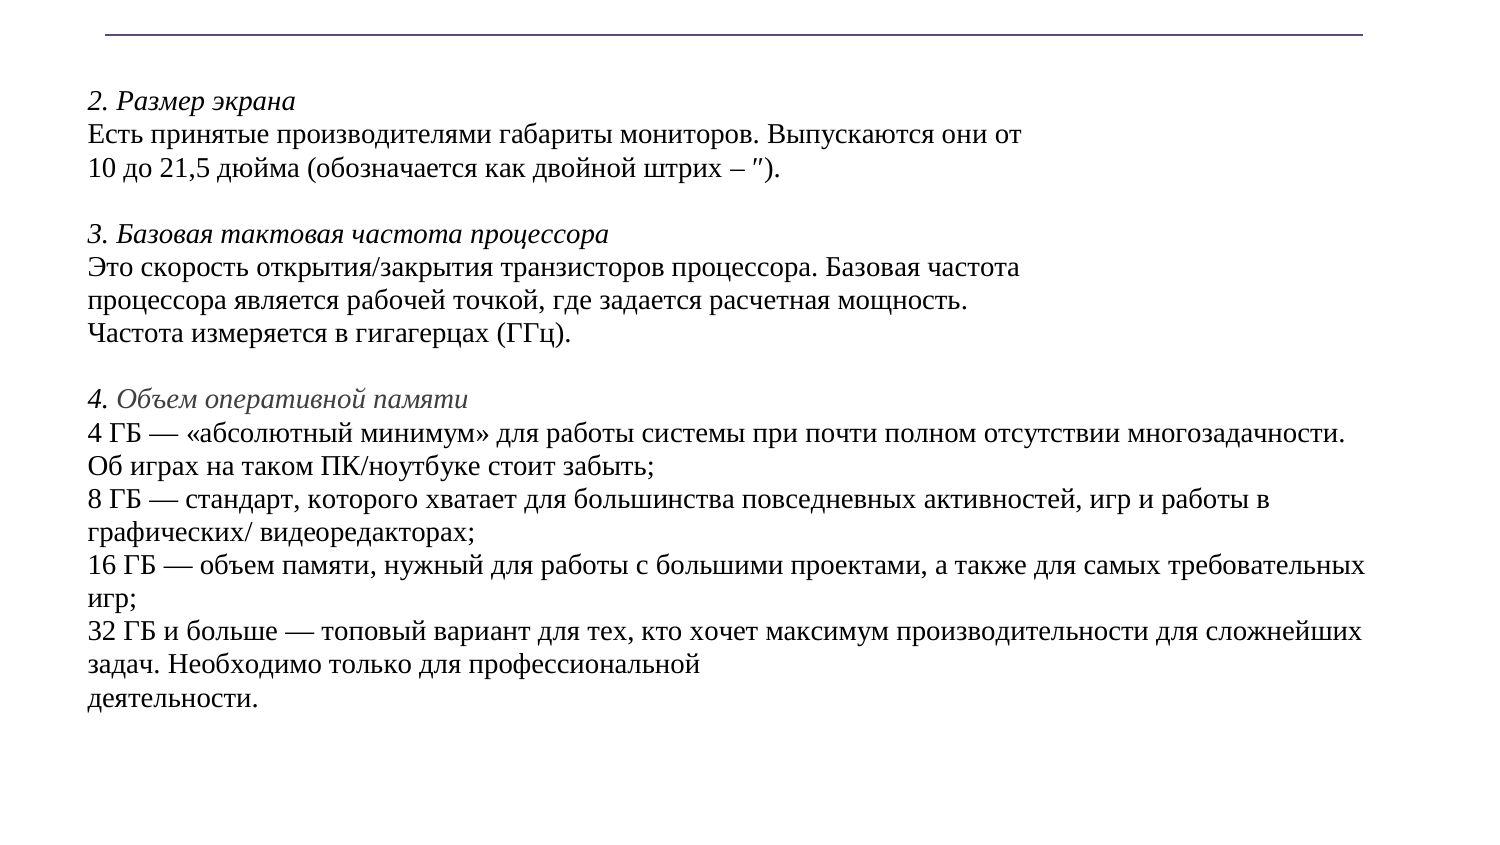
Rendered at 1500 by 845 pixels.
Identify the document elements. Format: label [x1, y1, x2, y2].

picture [87, 84, 1382, 748]
